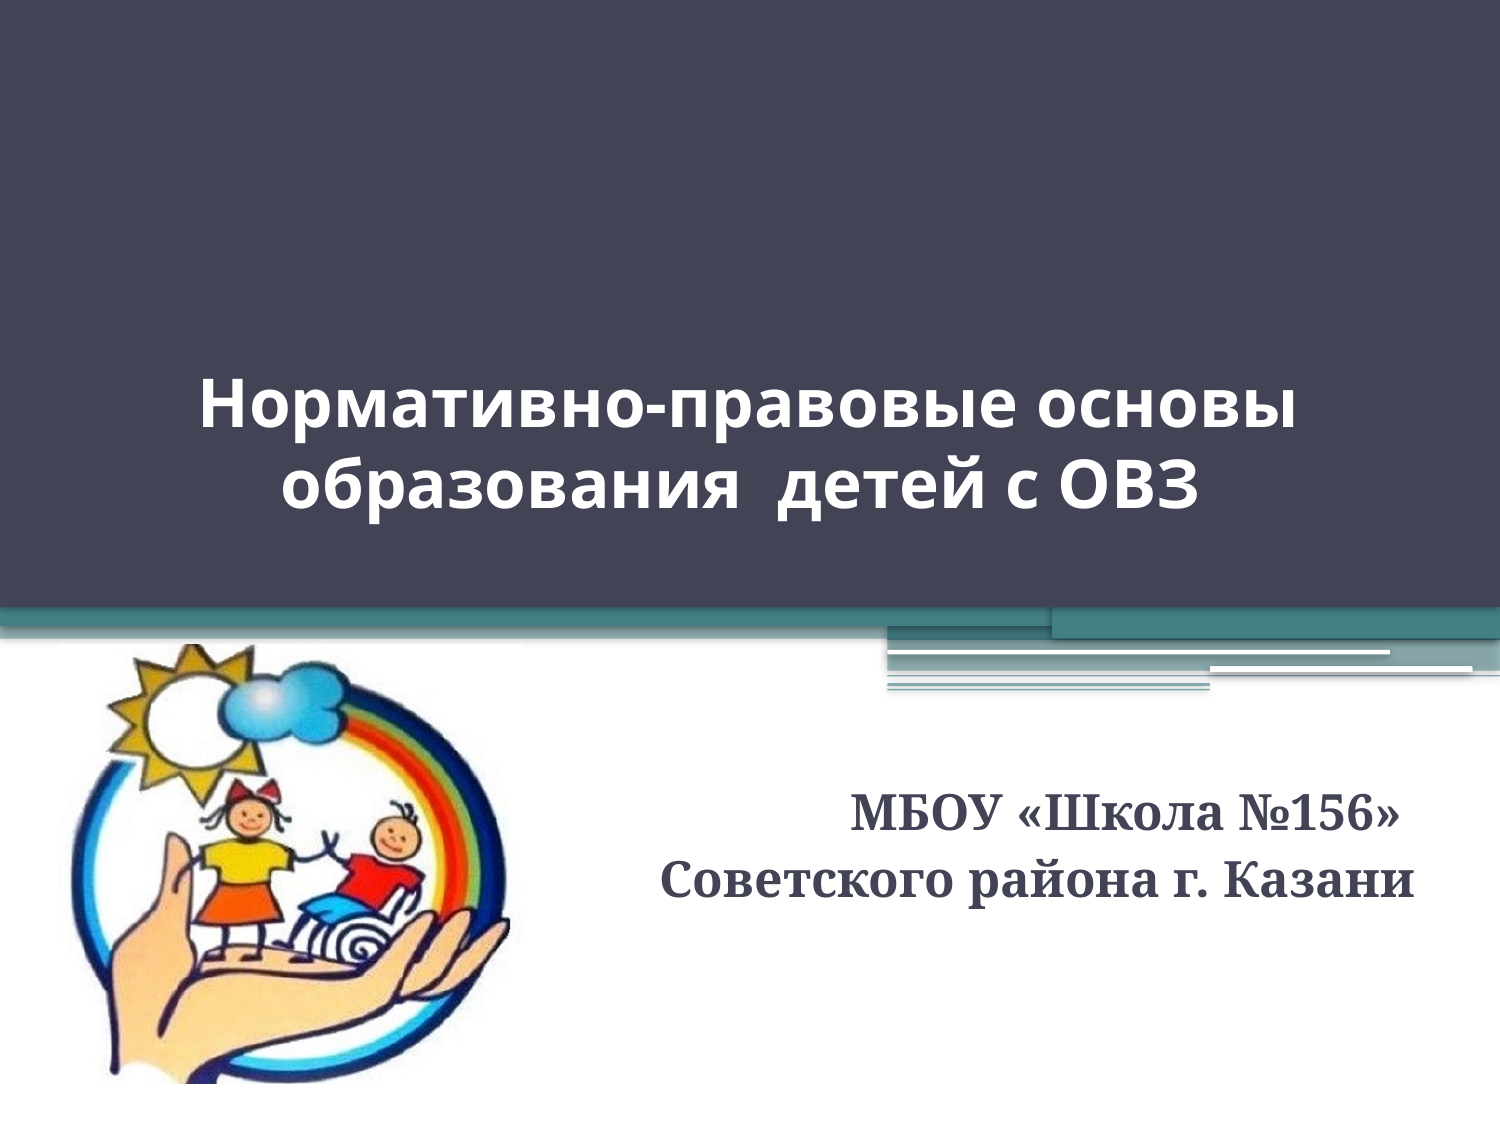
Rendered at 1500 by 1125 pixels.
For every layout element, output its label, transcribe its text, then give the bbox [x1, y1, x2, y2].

title Нормативно-правовые основы образования детей с ОВЗ [46, 199, 1435, 530]
picture [58, 644, 523, 1084]
subtitle МБОУ «Школа №156» Советского района г. Казани [530, 773, 1430, 1061]
